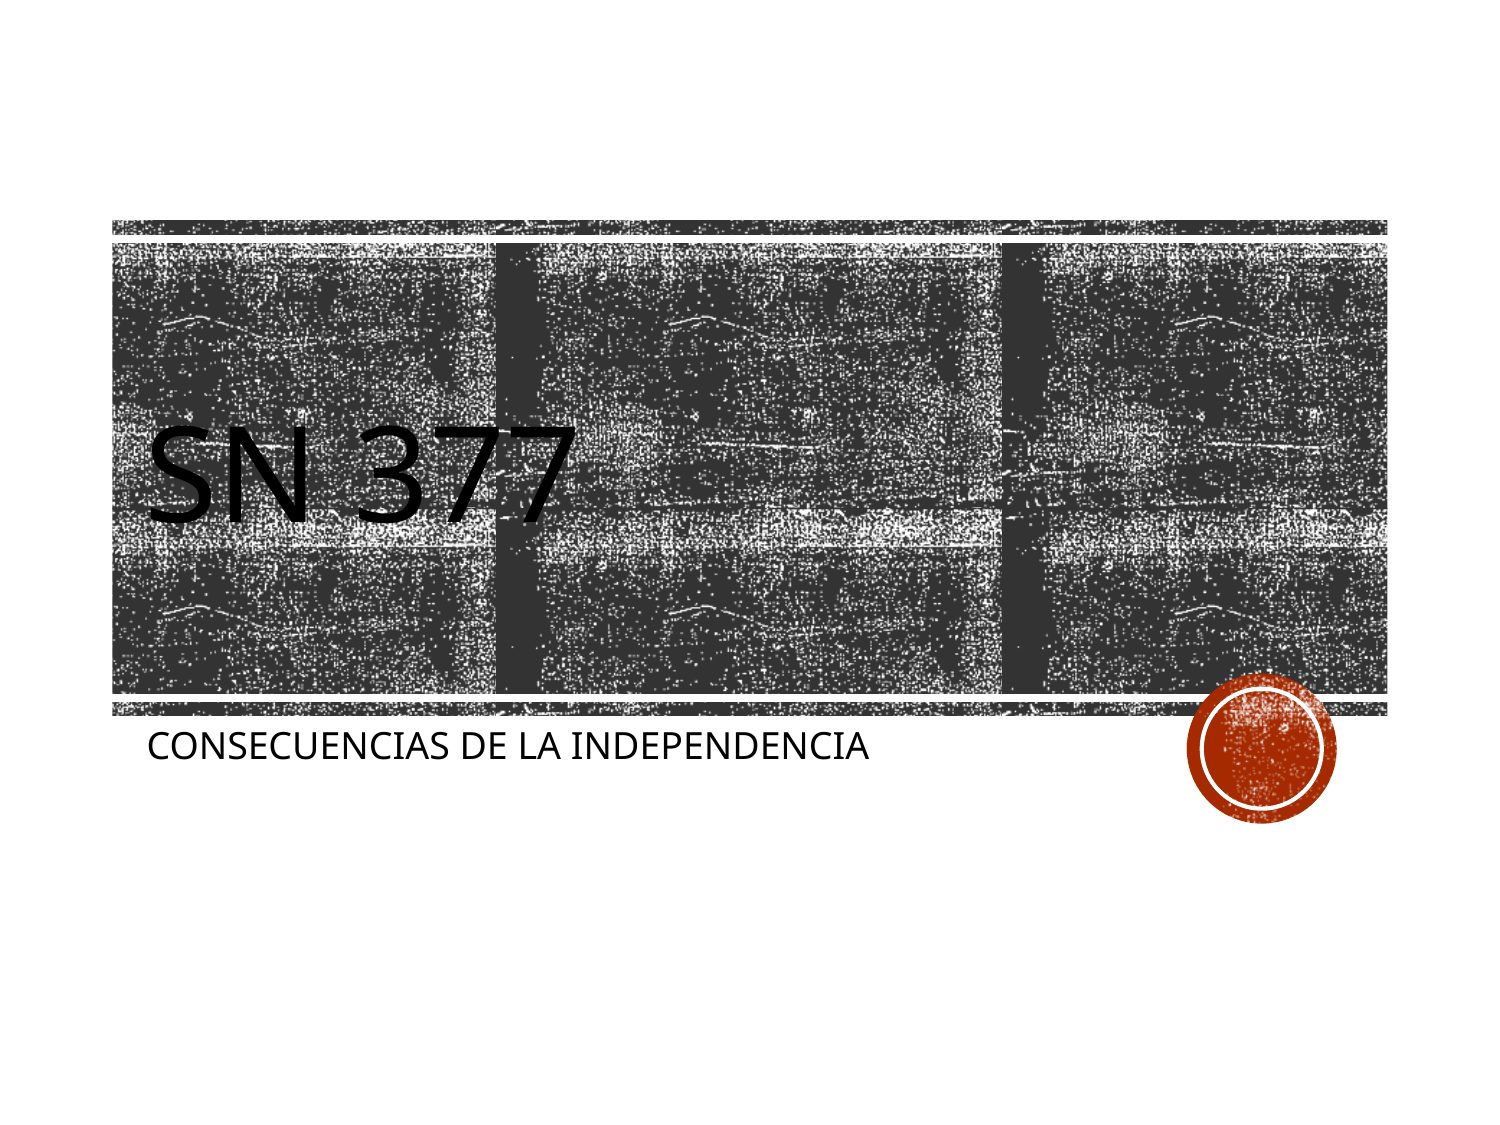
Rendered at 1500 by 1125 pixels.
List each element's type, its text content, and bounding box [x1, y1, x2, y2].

subtitle CONSECUENCIAS DE LA INDEPENDENCIA [131, 720, 1103, 896]
title SN 377 [129, 234, 1375, 733]
